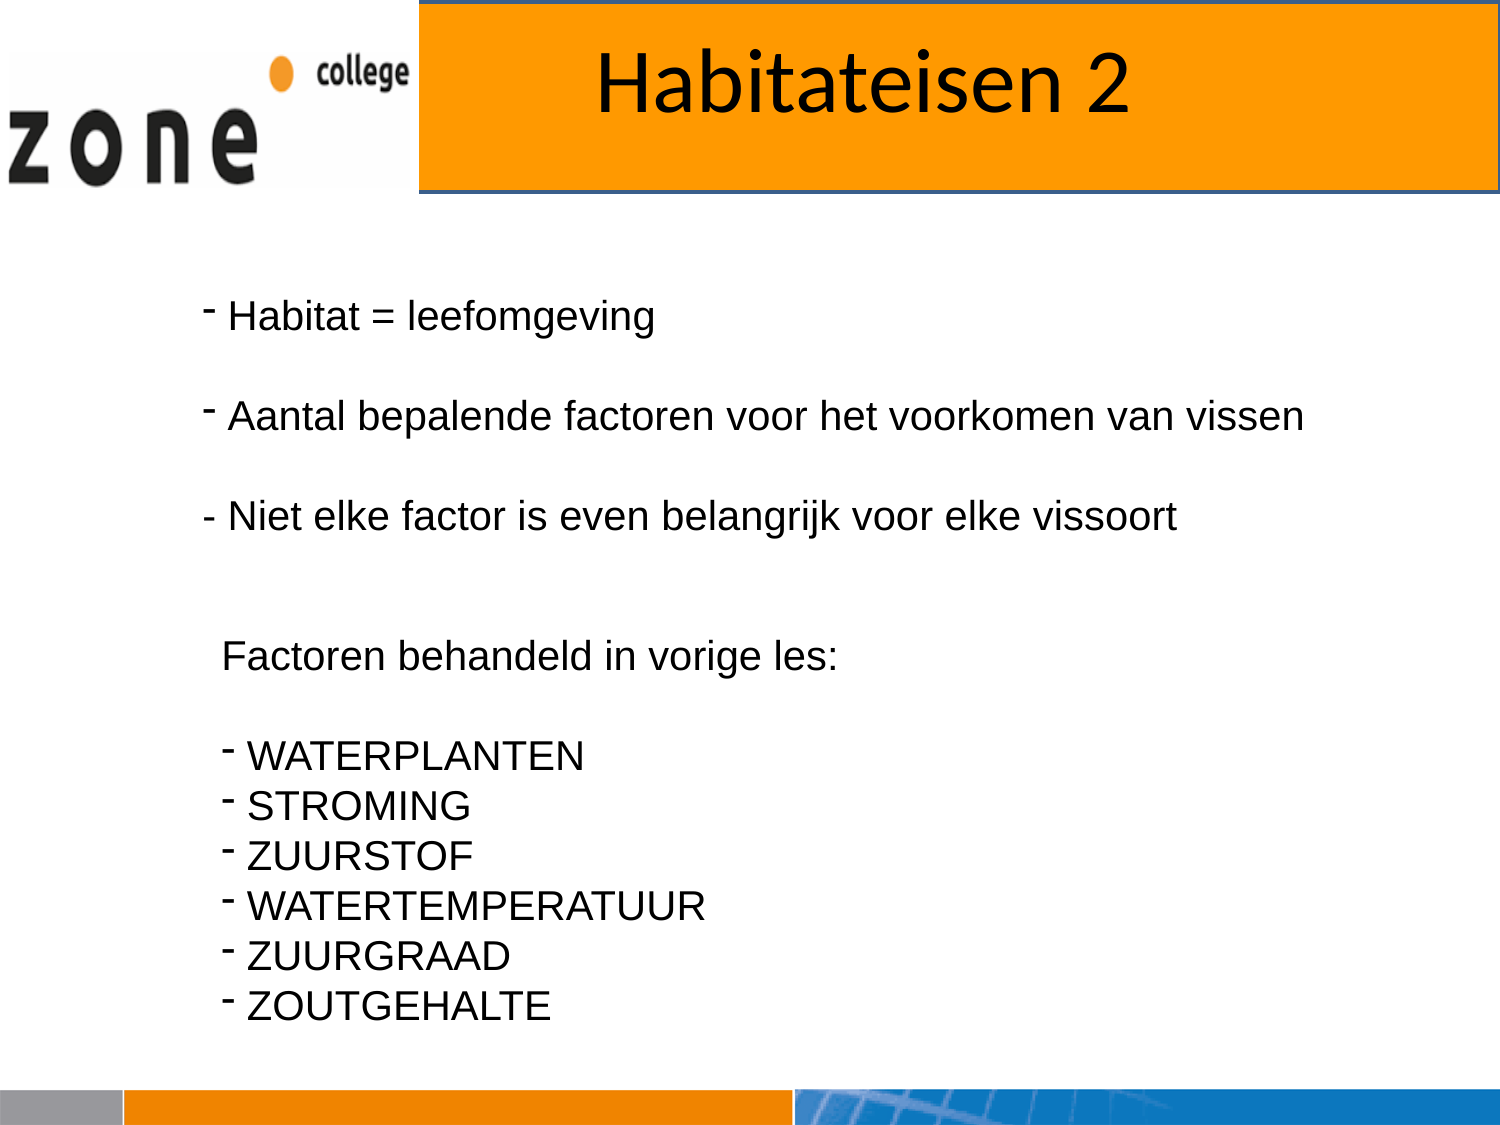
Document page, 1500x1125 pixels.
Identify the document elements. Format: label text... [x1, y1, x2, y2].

title Habitateisen 2 [420, 0, 1500, 153]
text_box Habitat = leefomgeving Aantal bepalende factoren voor het voorkomen van vissen - Niet elke factor is even belangrijk voor elke vissoort [187, 281, 1407, 656]
text_box [423, 153, 1500, 194]
text_box Factoren behandeld in vorige les: WATERPLANTEN STROMING ZUURSTOF WATERTEMPERATUUR ZUURGRAAD ZOUTGEHALTE [206, 621, 1282, 1037]
picture [0, 0, 1500, 1125]
